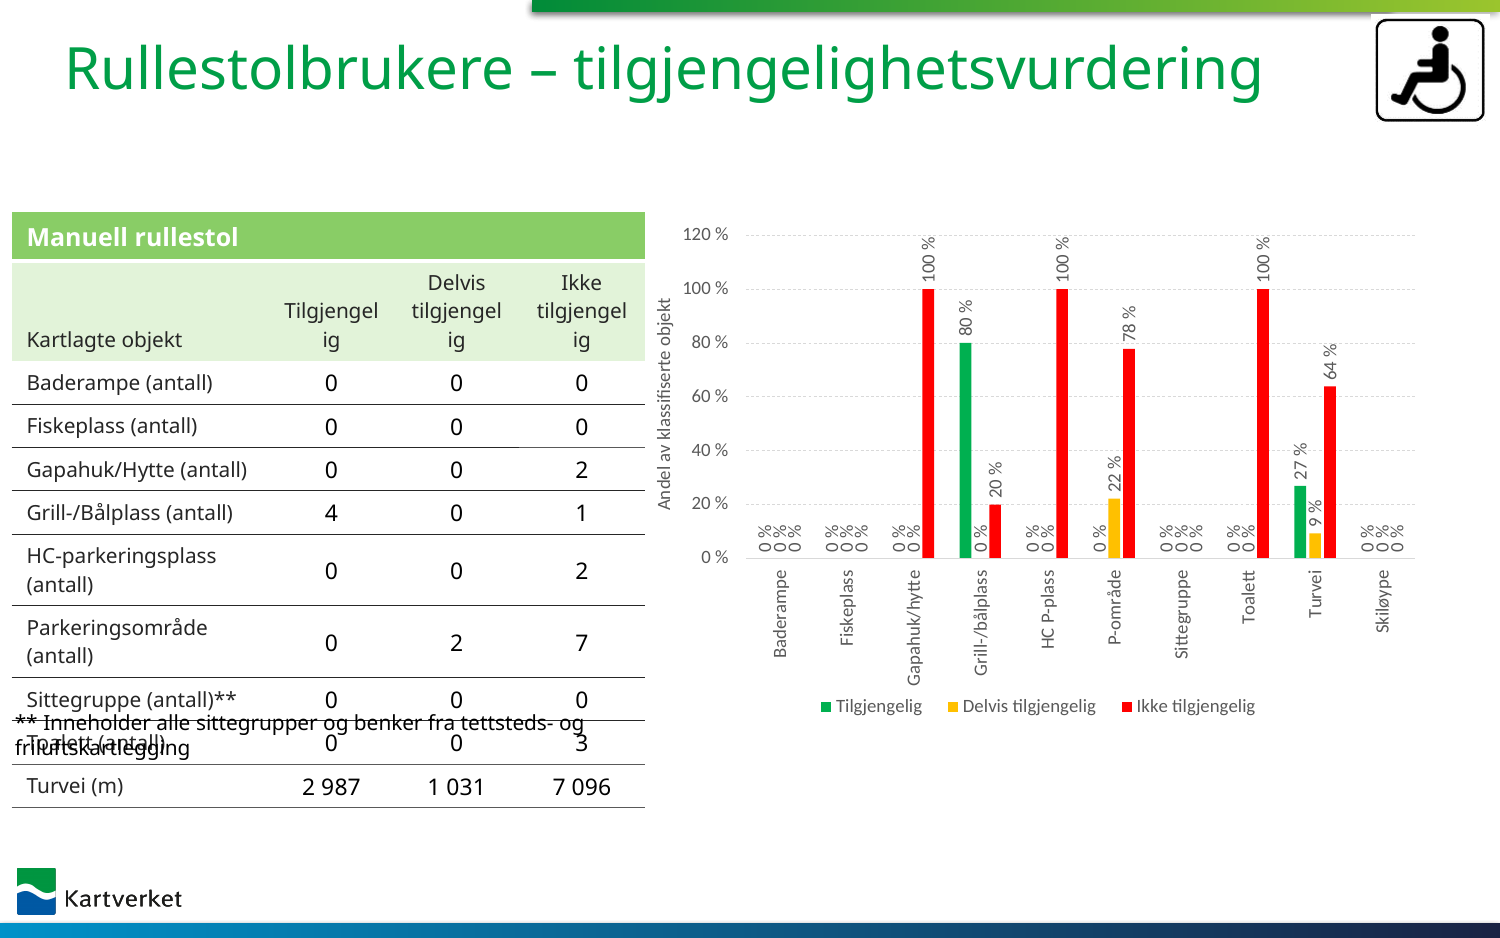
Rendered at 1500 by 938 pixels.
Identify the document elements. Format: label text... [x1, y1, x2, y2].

table_cell 0 [394, 678, 519, 702]
table_cell Kartlagte objekt [12, 263, 269, 361]
text_box Rullestolbrukere – tilgjengelighetsvurdering [49, 12, 1372, 109]
table_cell Delvis tilgjengelig [394, 263, 519, 361]
table_cell 0 [519, 405, 638, 447]
table_cell Gapahuk/Hytte (antall) [12, 448, 269, 490]
table_cell 0 [519, 678, 638, 702]
table_cell 7 096 [519, 768, 645, 807]
table_cell 0 [269, 606, 394, 677]
table_cell Grill-/Bålplass (antall) [12, 491, 269, 534]
table_cell 0 [269, 405, 394, 447]
table_cell 0 [269, 678, 394, 702]
table_cell 2 [519, 535, 638, 605]
table_cell 7 [519, 606, 638, 677]
table_cell 0 [394, 448, 519, 490]
table_cell 0 [394, 361, 519, 404]
table_cell 0 [394, 491, 519, 534]
table_cell 2 [519, 448, 638, 490]
table_cell 0 [269, 535, 394, 605]
table_cell Tilgjengelig [269, 263, 394, 361]
table_cell Sittegruppe (antall)** [12, 678, 269, 702]
table_cell 4 [269, 491, 394, 534]
picture [1371, 13, 1491, 127]
table_cell 2 987 [269, 768, 394, 807]
table_cell 1 [519, 491, 638, 534]
table_cell 0 [394, 535, 519, 605]
table_cell Fiskeplass (antall) [12, 405, 269, 447]
table_cell Baderampe (antall) [12, 361, 269, 404]
table_cell Parkeringsområde (antall) [12, 606, 269, 677]
picture [643, 218, 1427, 728]
table_cell Ikke tilgjengelig [519, 263, 638, 361]
table_cell 0 [394, 405, 519, 447]
table_cell HC-parkeringsplass (antall) [12, 535, 269, 605]
table_cell 2 [394, 606, 519, 677]
text_box ** Inneholder alle sittegrupper og benker fra tettsteds- og friluftskartlegging [0, 702, 745, 768]
table_header Manuell rullestol [12, 212, 645, 259]
table_cell 1 031 [394, 768, 519, 807]
table_cell Turvei (m) [12, 768, 269, 807]
table_cell 0 [269, 448, 394, 490]
table_cell 0 [269, 361, 394, 404]
table_cell 0 [519, 361, 638, 404]
